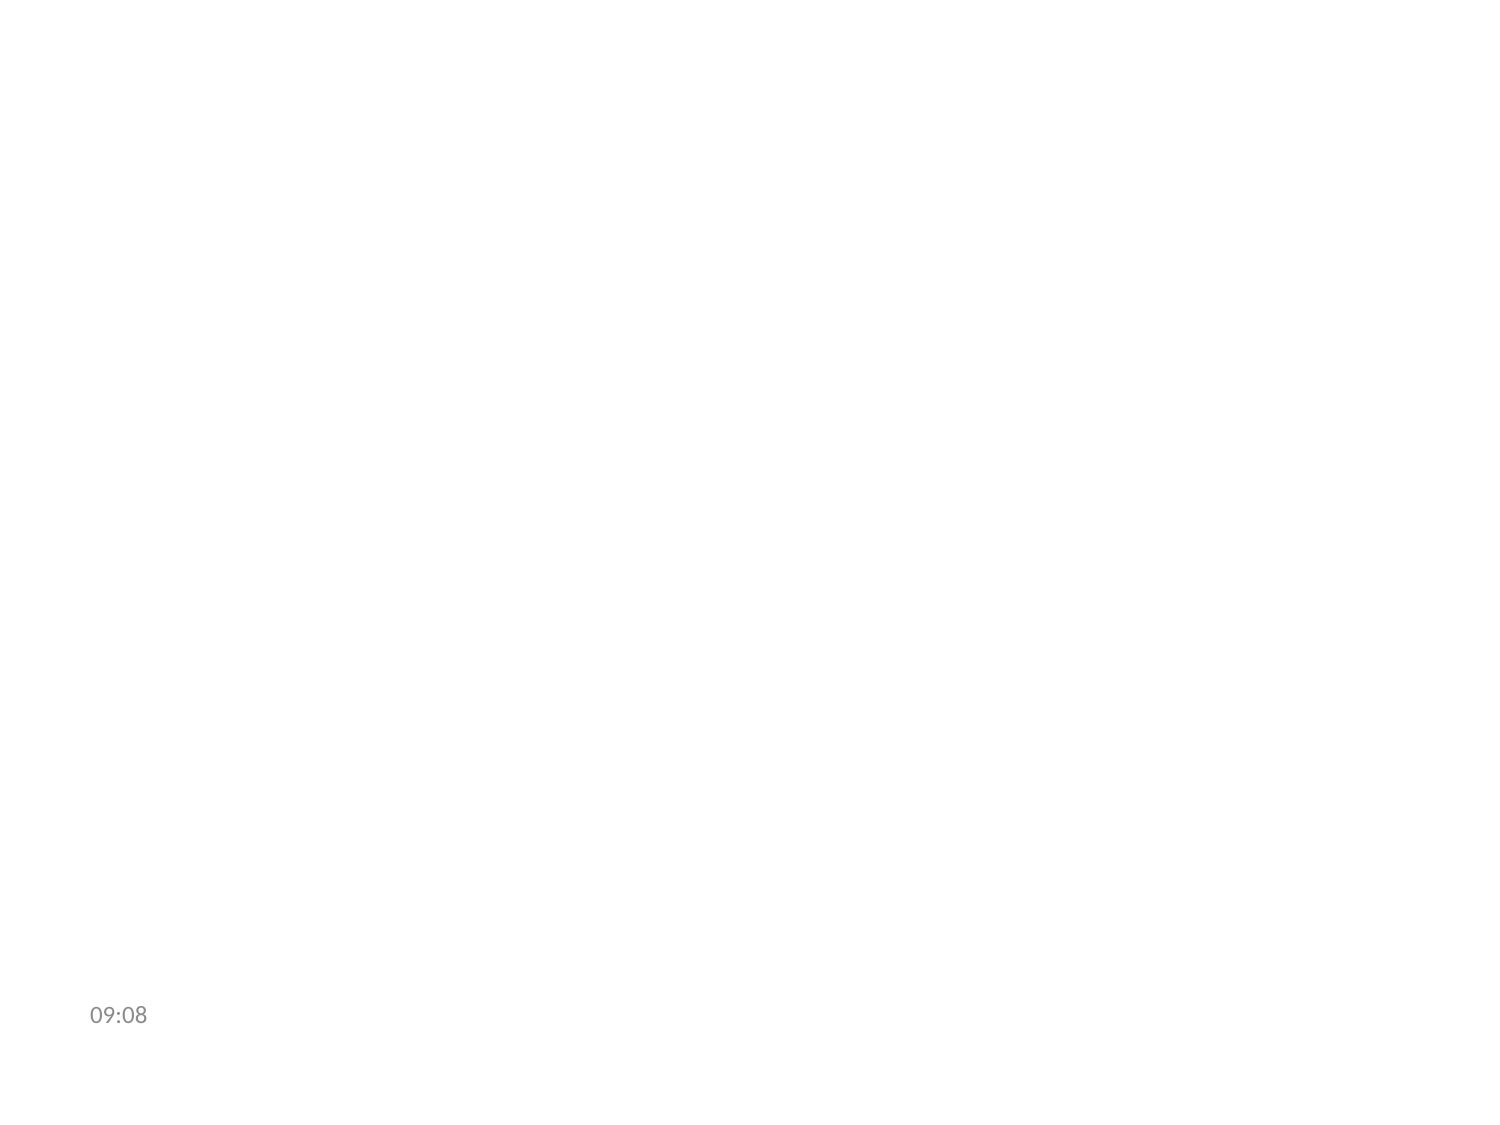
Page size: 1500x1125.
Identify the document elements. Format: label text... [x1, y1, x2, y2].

text_box 15:35 [75, 983, 425, 1044]
